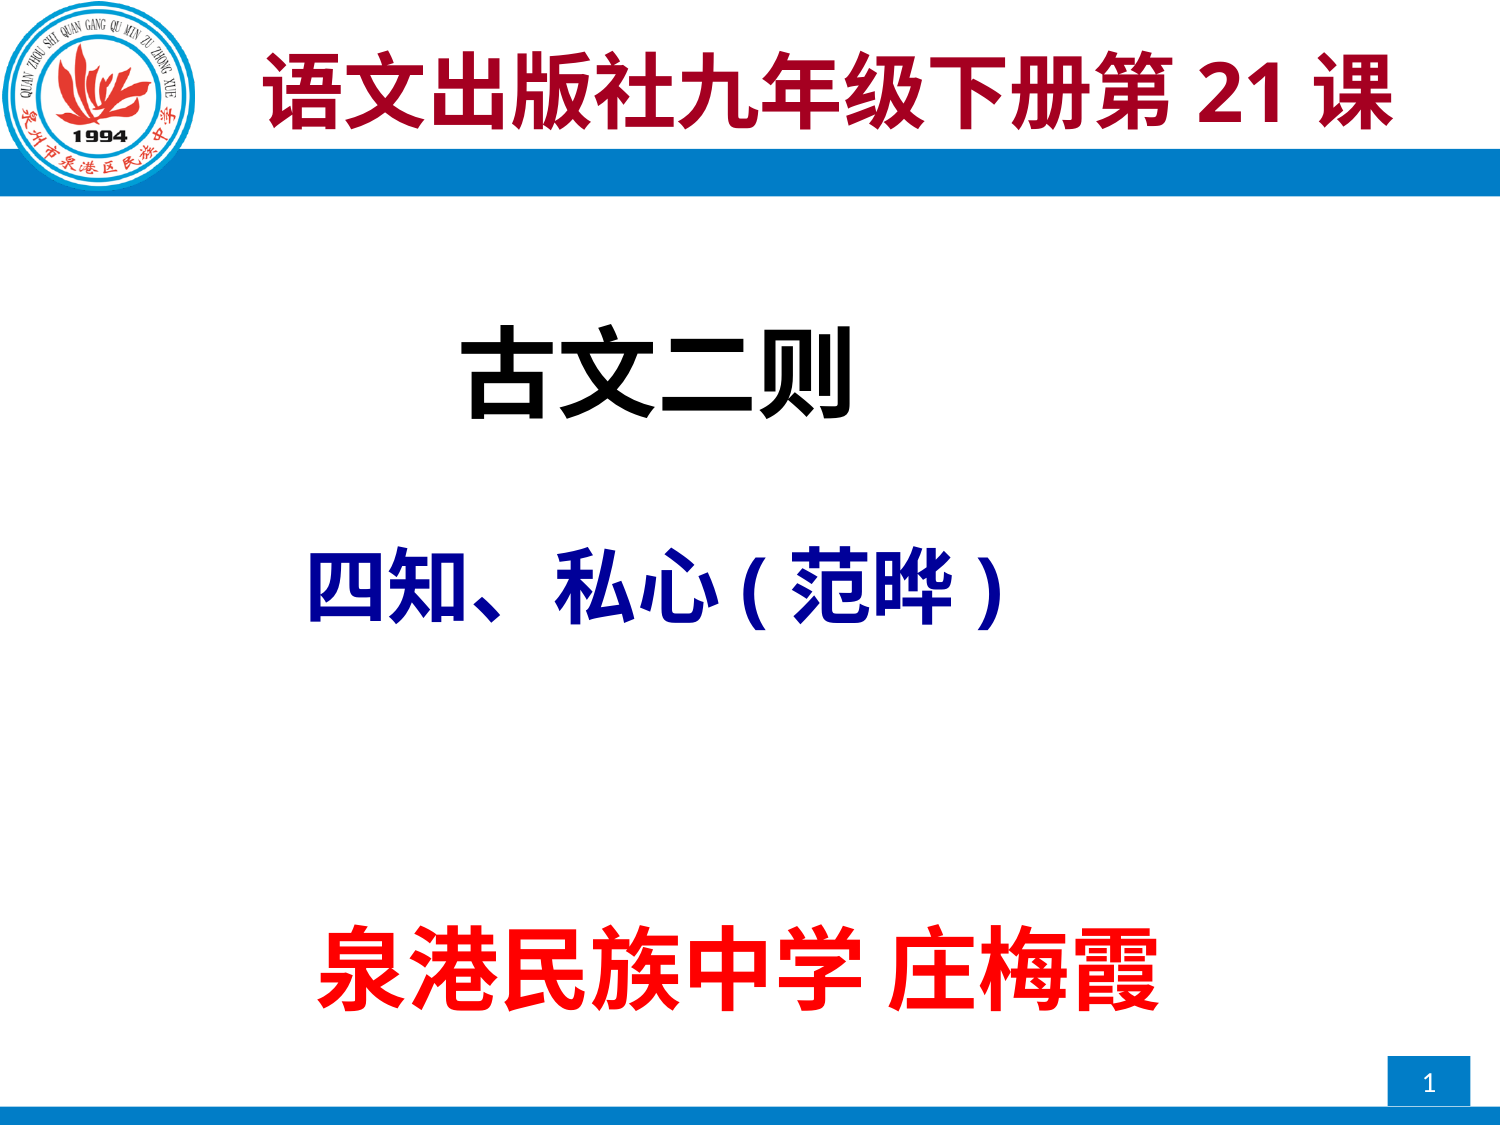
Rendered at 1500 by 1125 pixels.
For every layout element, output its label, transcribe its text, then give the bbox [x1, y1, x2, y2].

picture [2, 1, 88, 86]
text_box 四知、私心(范晔) [289, 527, 1046, 642]
picture [120, 114, 195, 191]
picture [110, 1, 195, 79]
text_box 古文二则 [442, 302, 1058, 438]
picture [9, 6, 189, 186]
picture [2, 107, 78, 191]
title 语文出版社九年级下册第21课 [230, 45, 1425, 133]
text_box 泉港民族中学 庄梅霞 [301, 905, 1247, 1030]
